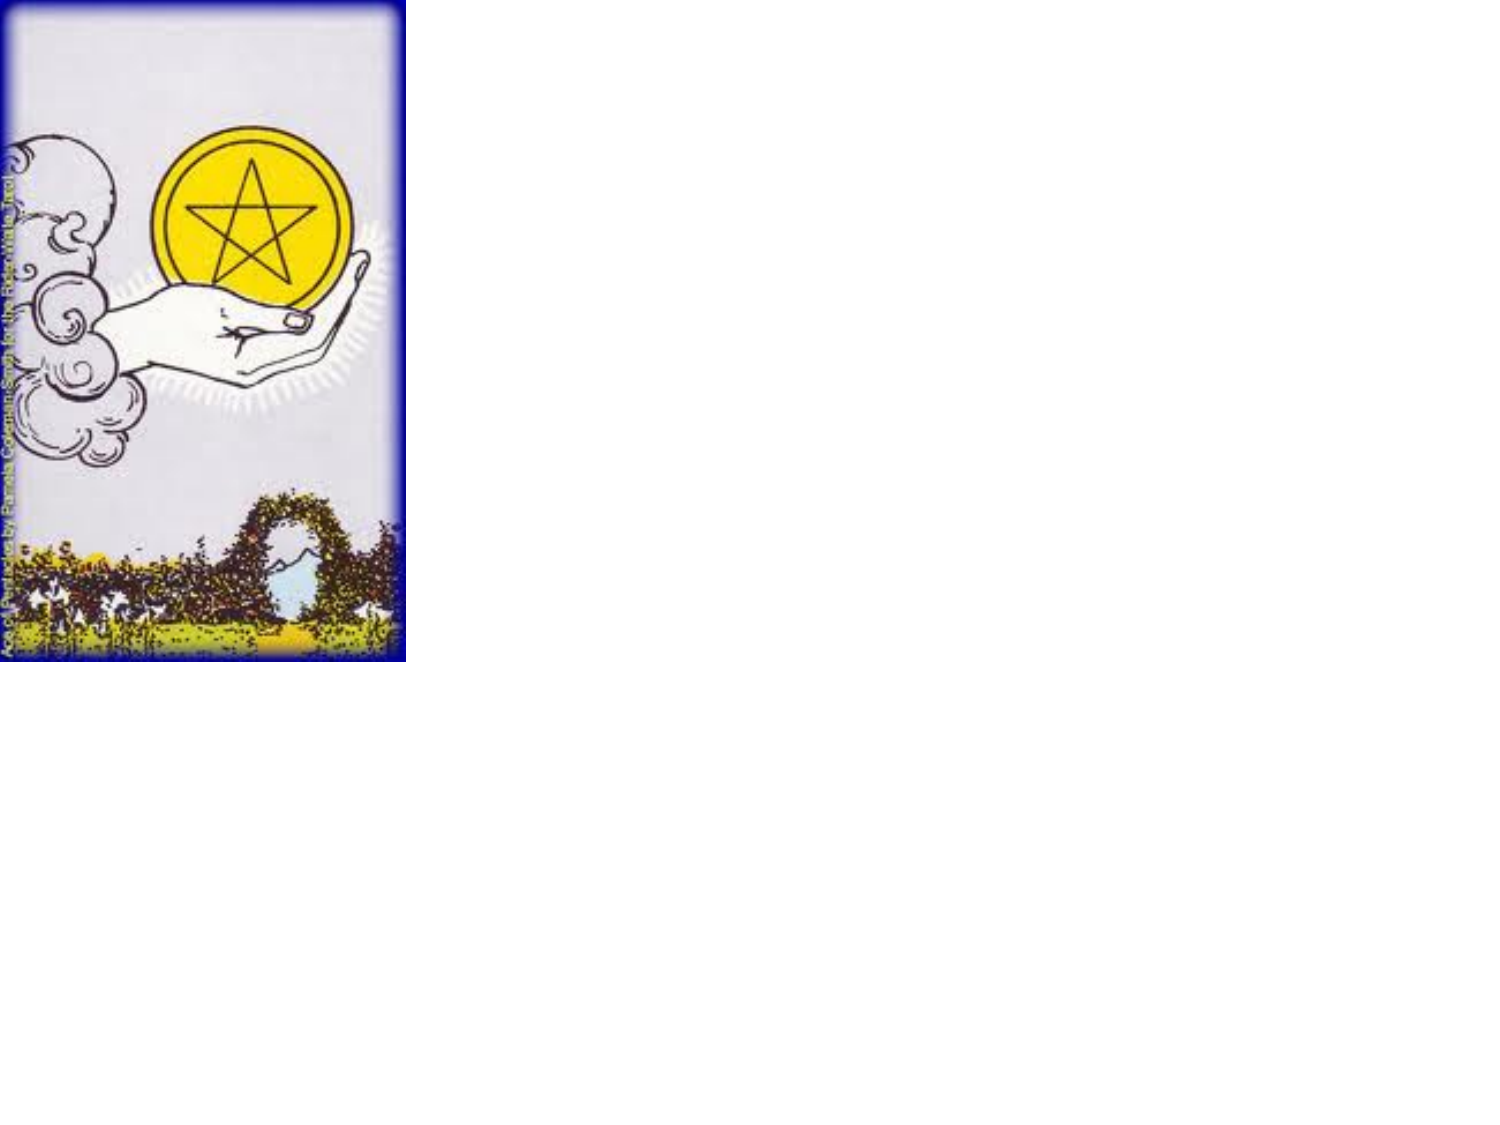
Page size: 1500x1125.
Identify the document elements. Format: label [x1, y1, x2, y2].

picture [0, 0, 406, 662]
